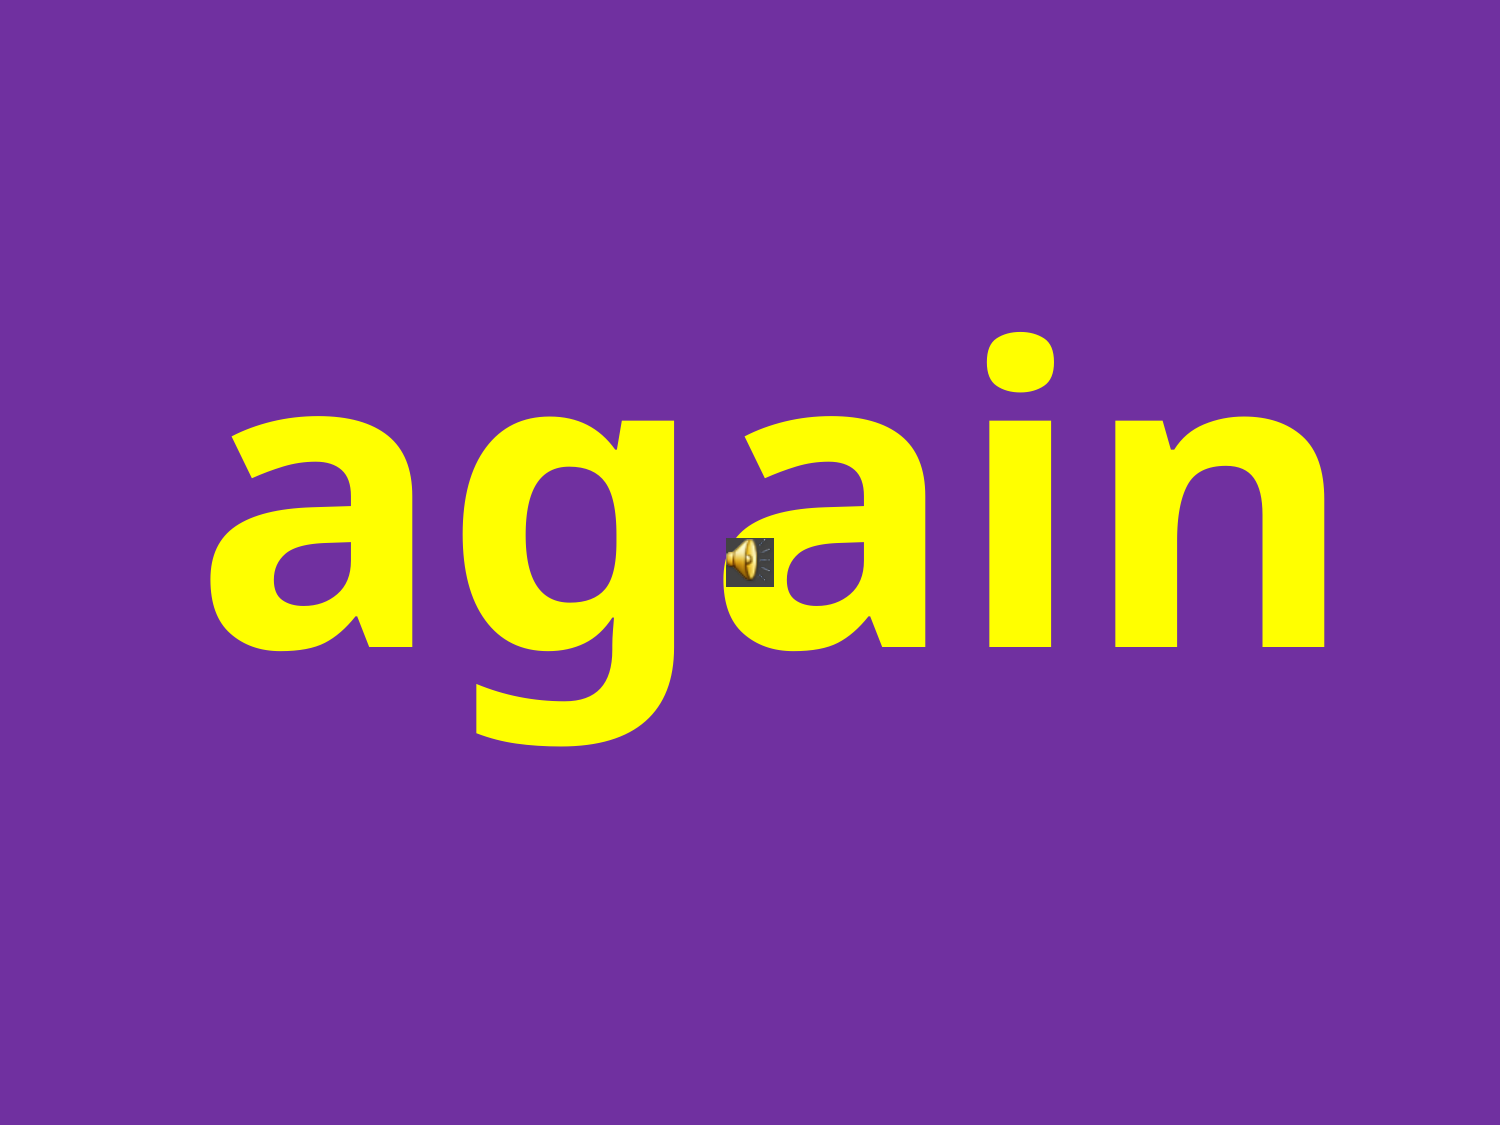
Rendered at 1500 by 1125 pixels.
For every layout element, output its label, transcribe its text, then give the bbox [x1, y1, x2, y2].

picture [724, 537, 776, 588]
text_box again [99, 224, 1450, 738]
